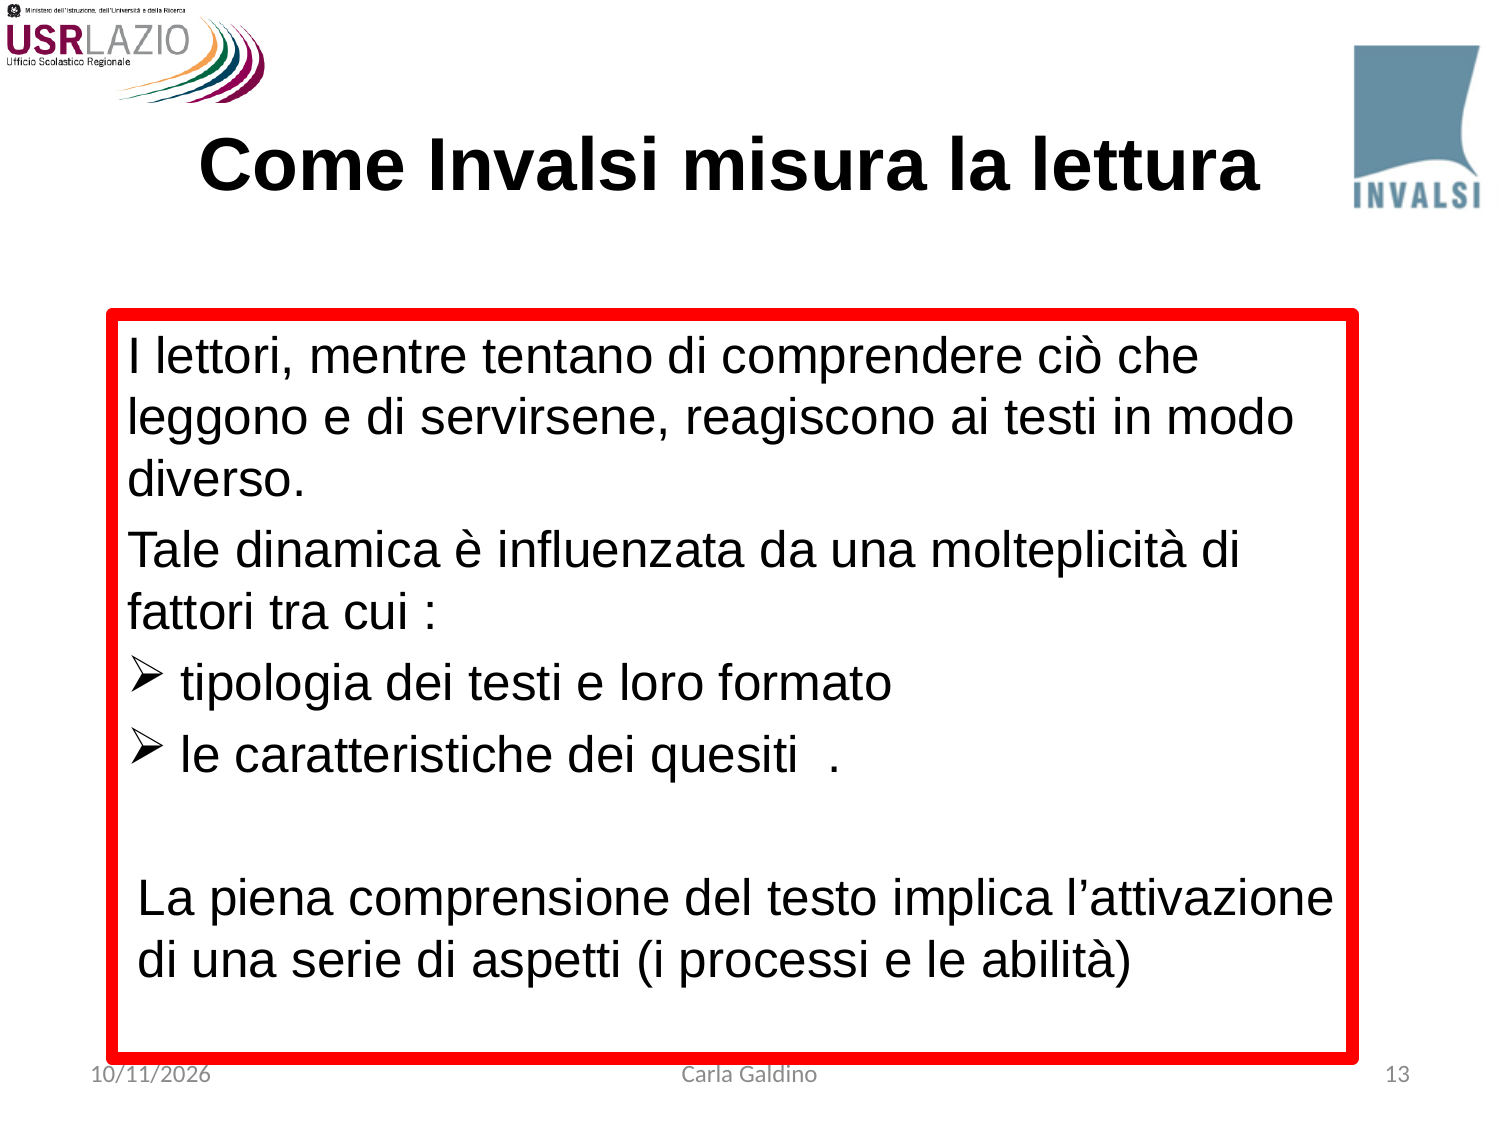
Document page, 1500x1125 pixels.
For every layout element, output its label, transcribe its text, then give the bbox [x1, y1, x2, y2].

slide_number 13 [1074, 1042, 1425, 1103]
footer Carla Galdino [512, 1042, 988, 1103]
title Come Invalsi misura la lettura [135, 42, 1324, 279]
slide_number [75, 1042, 425, 1103]
picture [0, 0, 267, 104]
picture [1345, 30, 1500, 224]
list I lettori, mentre tentano di comprendere ciò che leggono e di servirsene, reagiscono ai testi in modo diverso. Tale dinamica è influenzata da una molteplicità di fattori tra cui : tipologia dei testi e loro formato le caratteristiche dei quesiti . La piena comprensione del testo implica l’attivazione di una serie di aspetti (i processi e le abilità) [112, 314, 1353, 1059]
